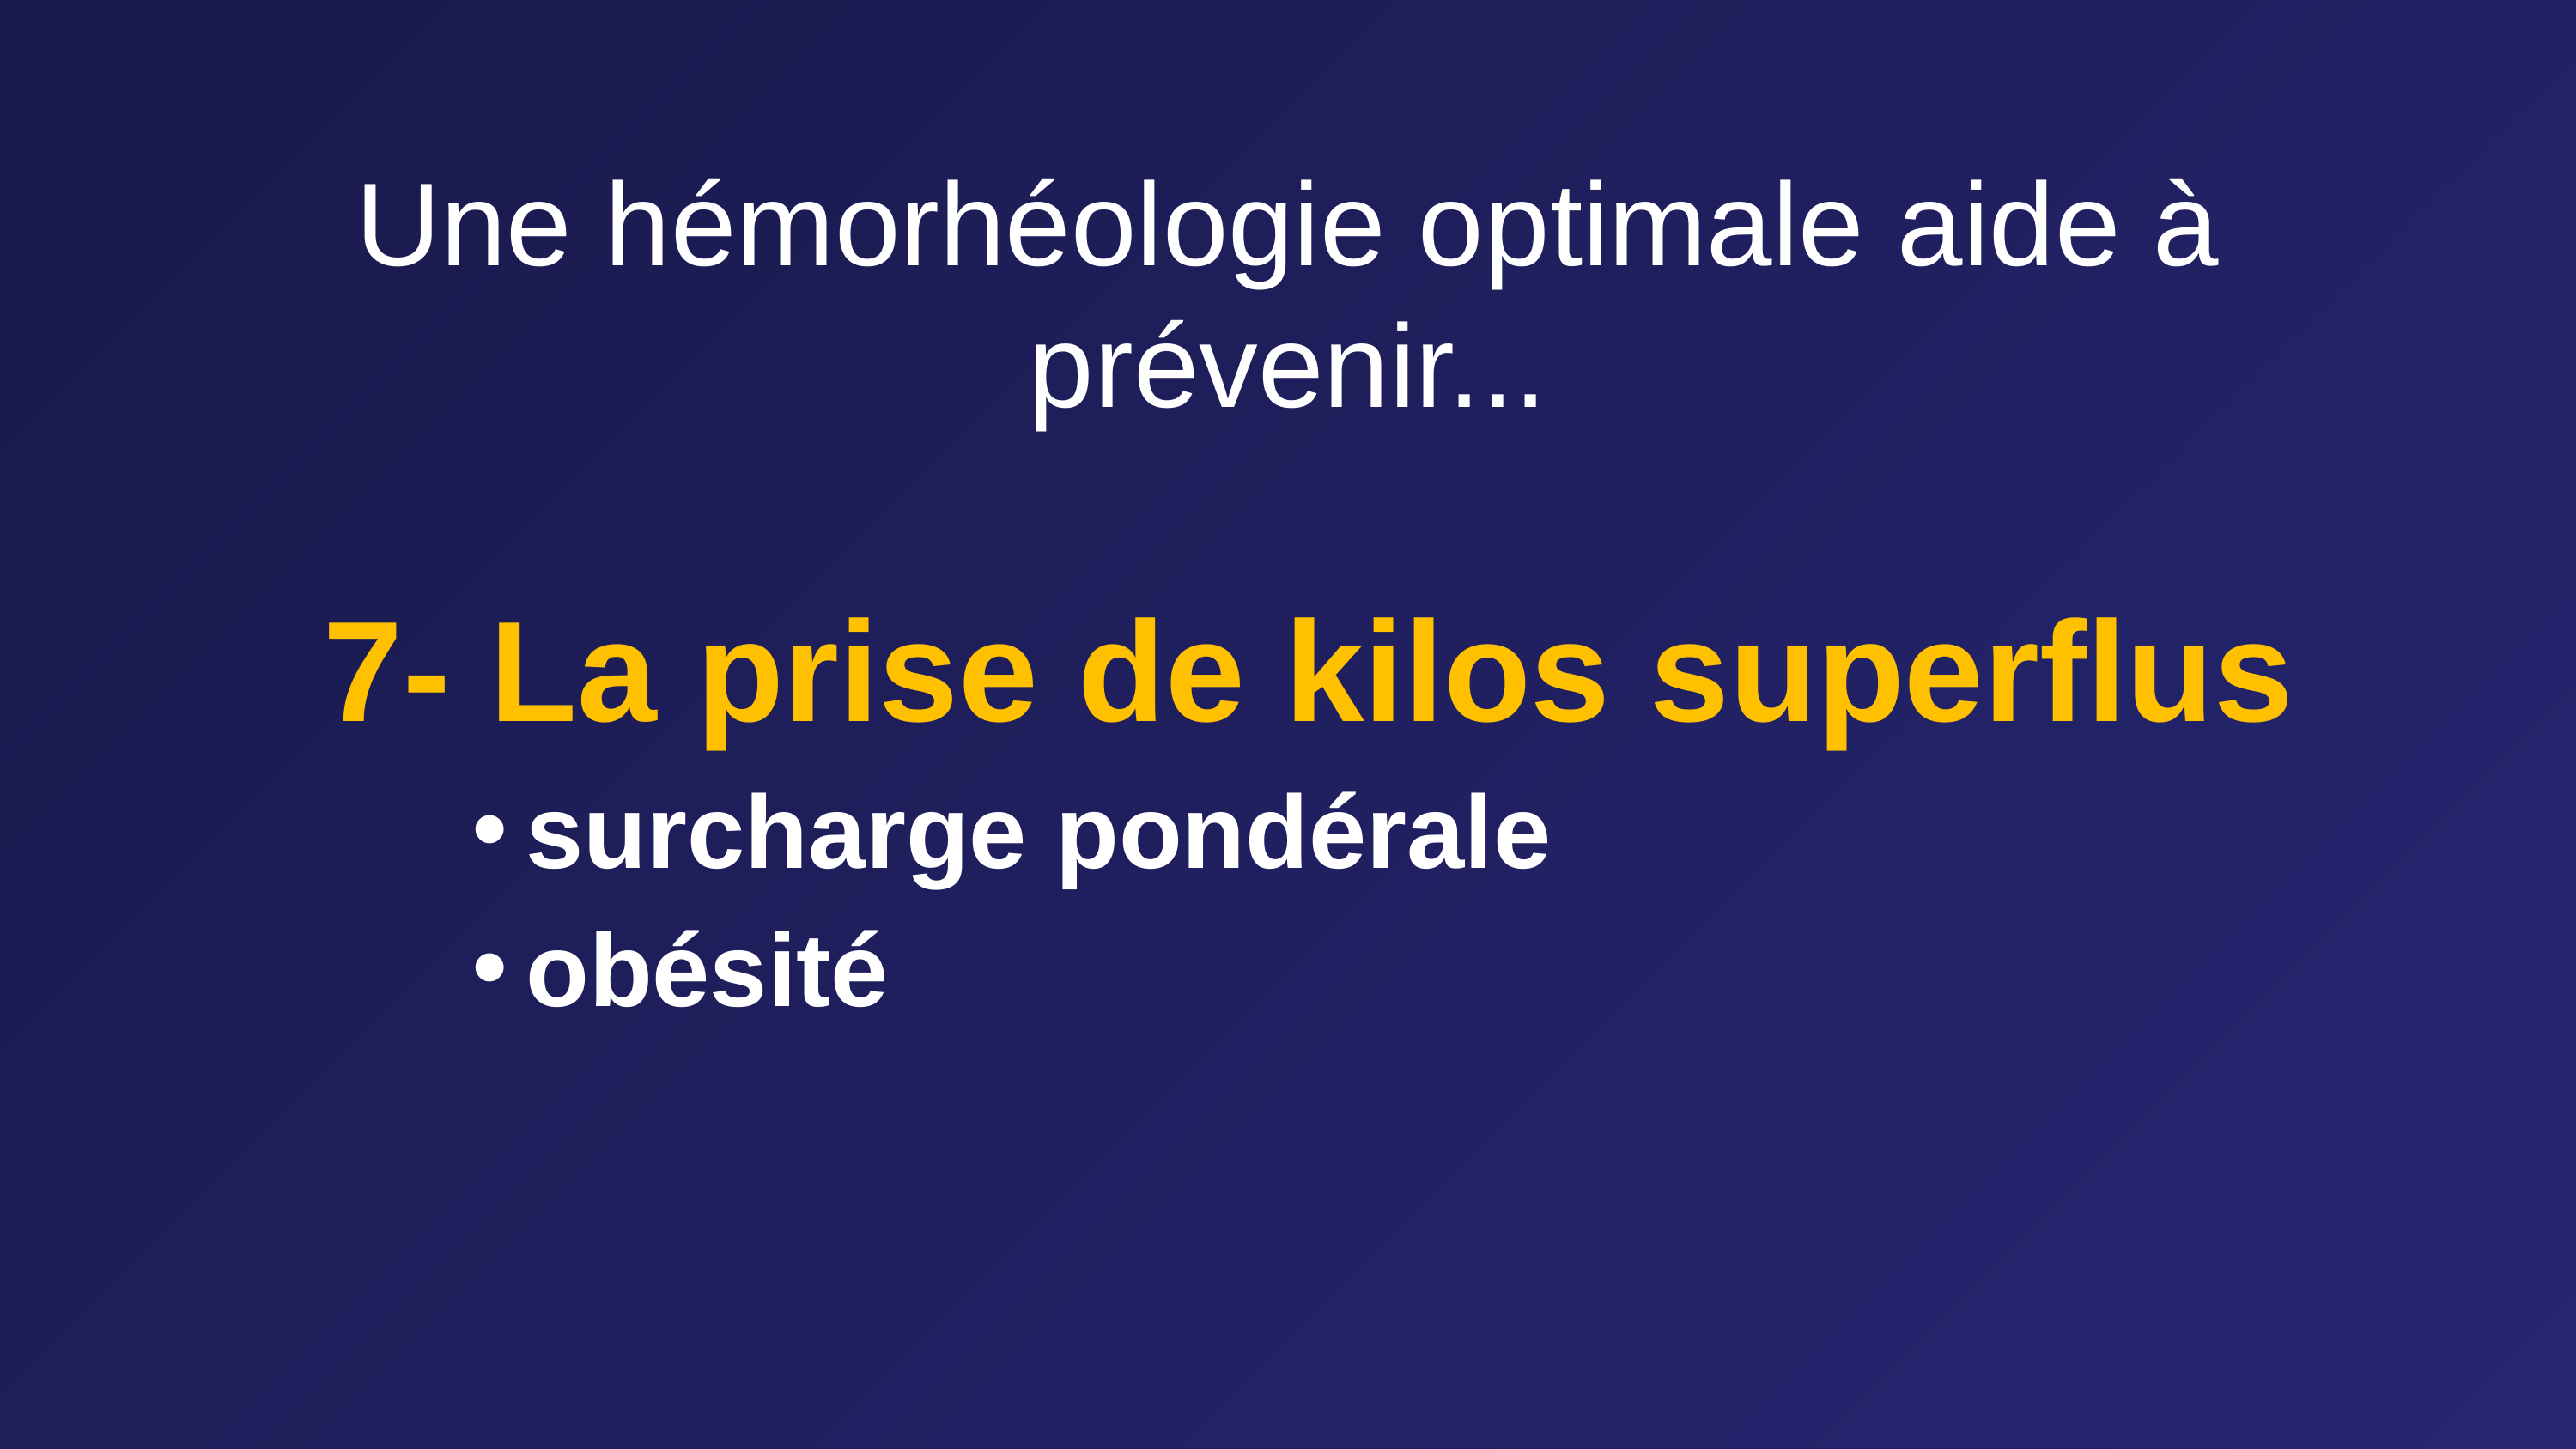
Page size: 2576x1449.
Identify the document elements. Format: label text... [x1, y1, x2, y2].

title Une hémorhéologie optimale aide à prévenir... [187, 220, 2389, 359]
list 7- La prise de kilos superflus surcharge pondérale obésité [129, 587, 2490, 1229]
